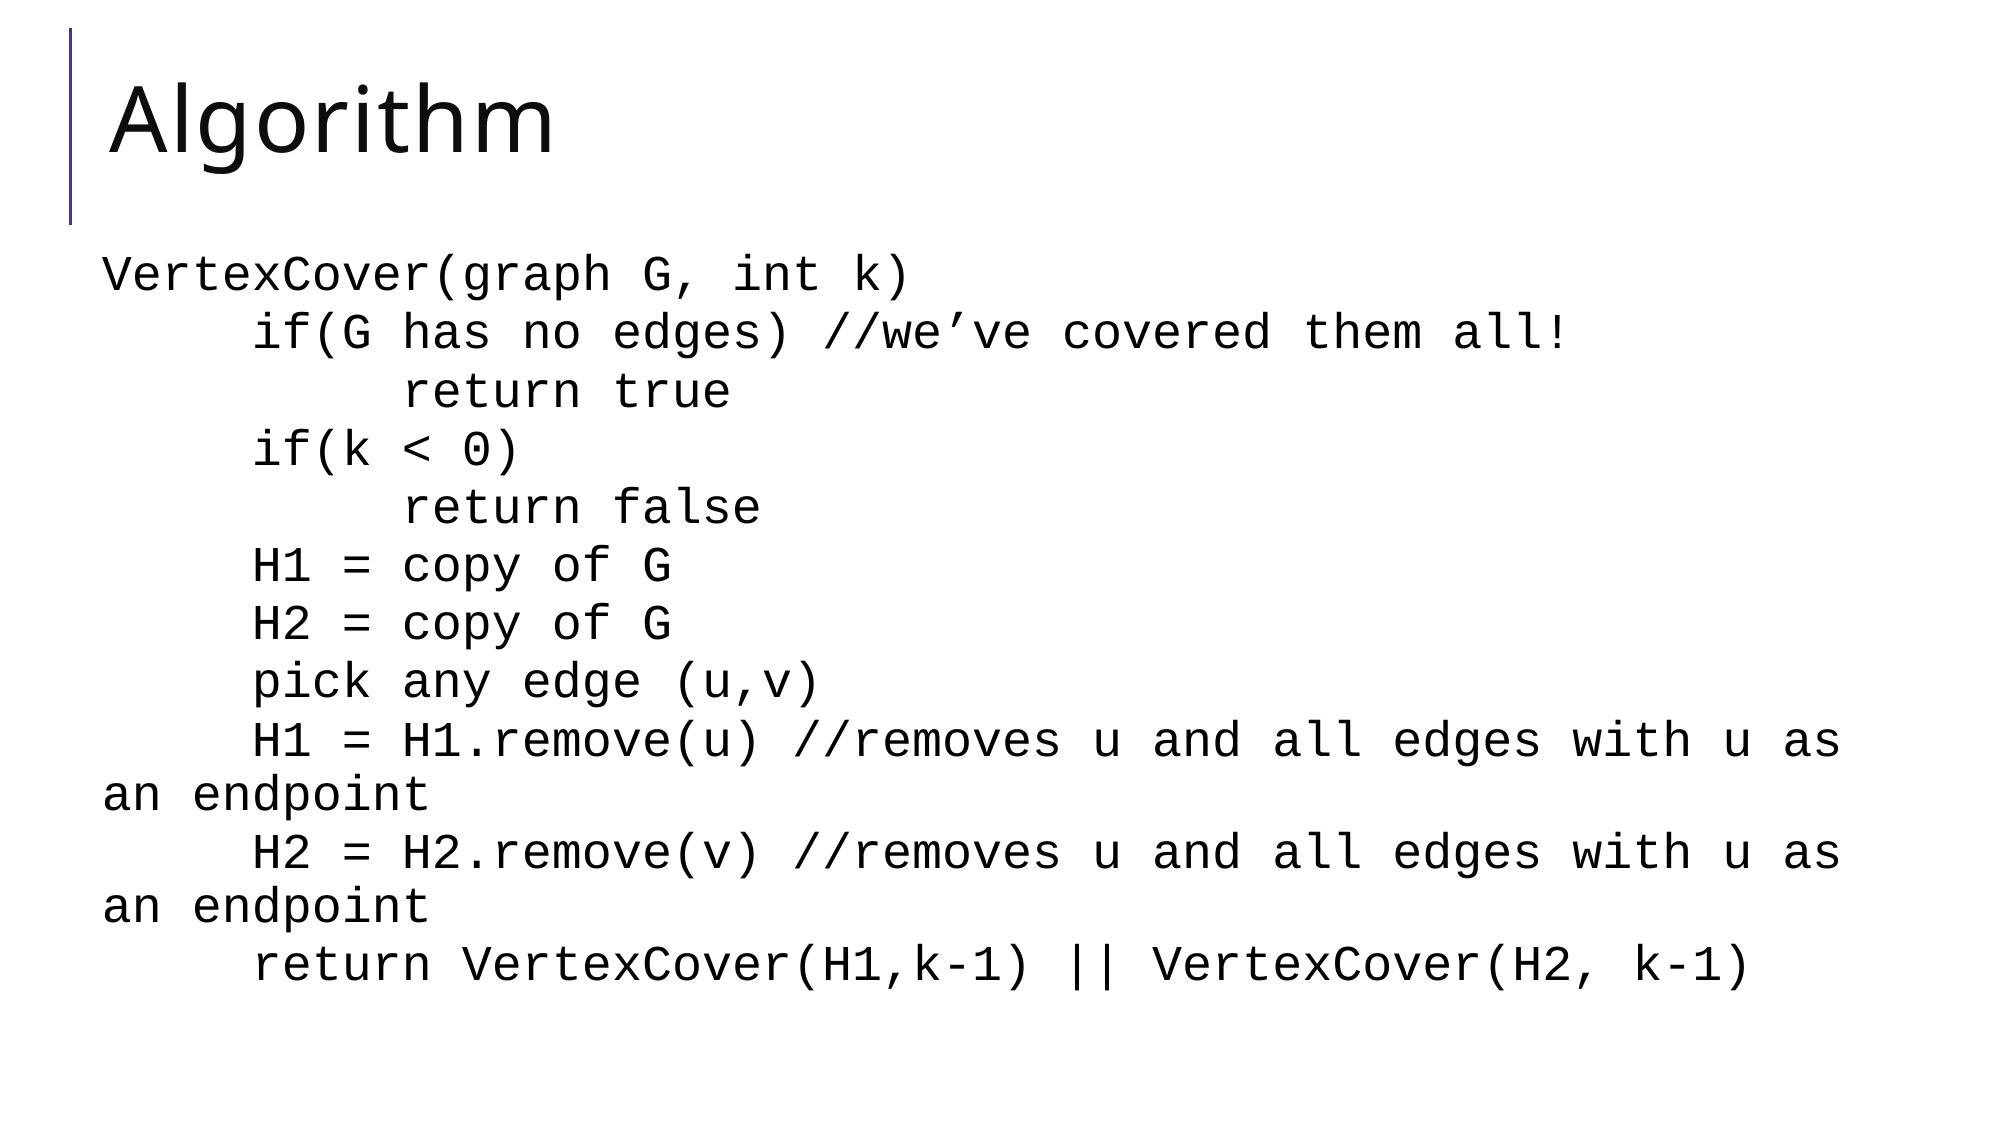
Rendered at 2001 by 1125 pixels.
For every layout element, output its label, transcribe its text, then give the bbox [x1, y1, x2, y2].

title Algorithm [94, 43, 1930, 210]
list VertexCover(graph G, int k) if(G has no edges) //we’ve covered them all! return true if(k < 0) return false H1 = copy of G H2 = copy of G pick any edge (u,v) H1 = H1.remove(u) //removes u and all edges with u as an endpoint H2 = H2.remove(v) //removes u and all edges with u as an endpoint return VertexCover(H1,k-1) || VertexCover(H2, k-1) [94, 240, 1930, 1035]
